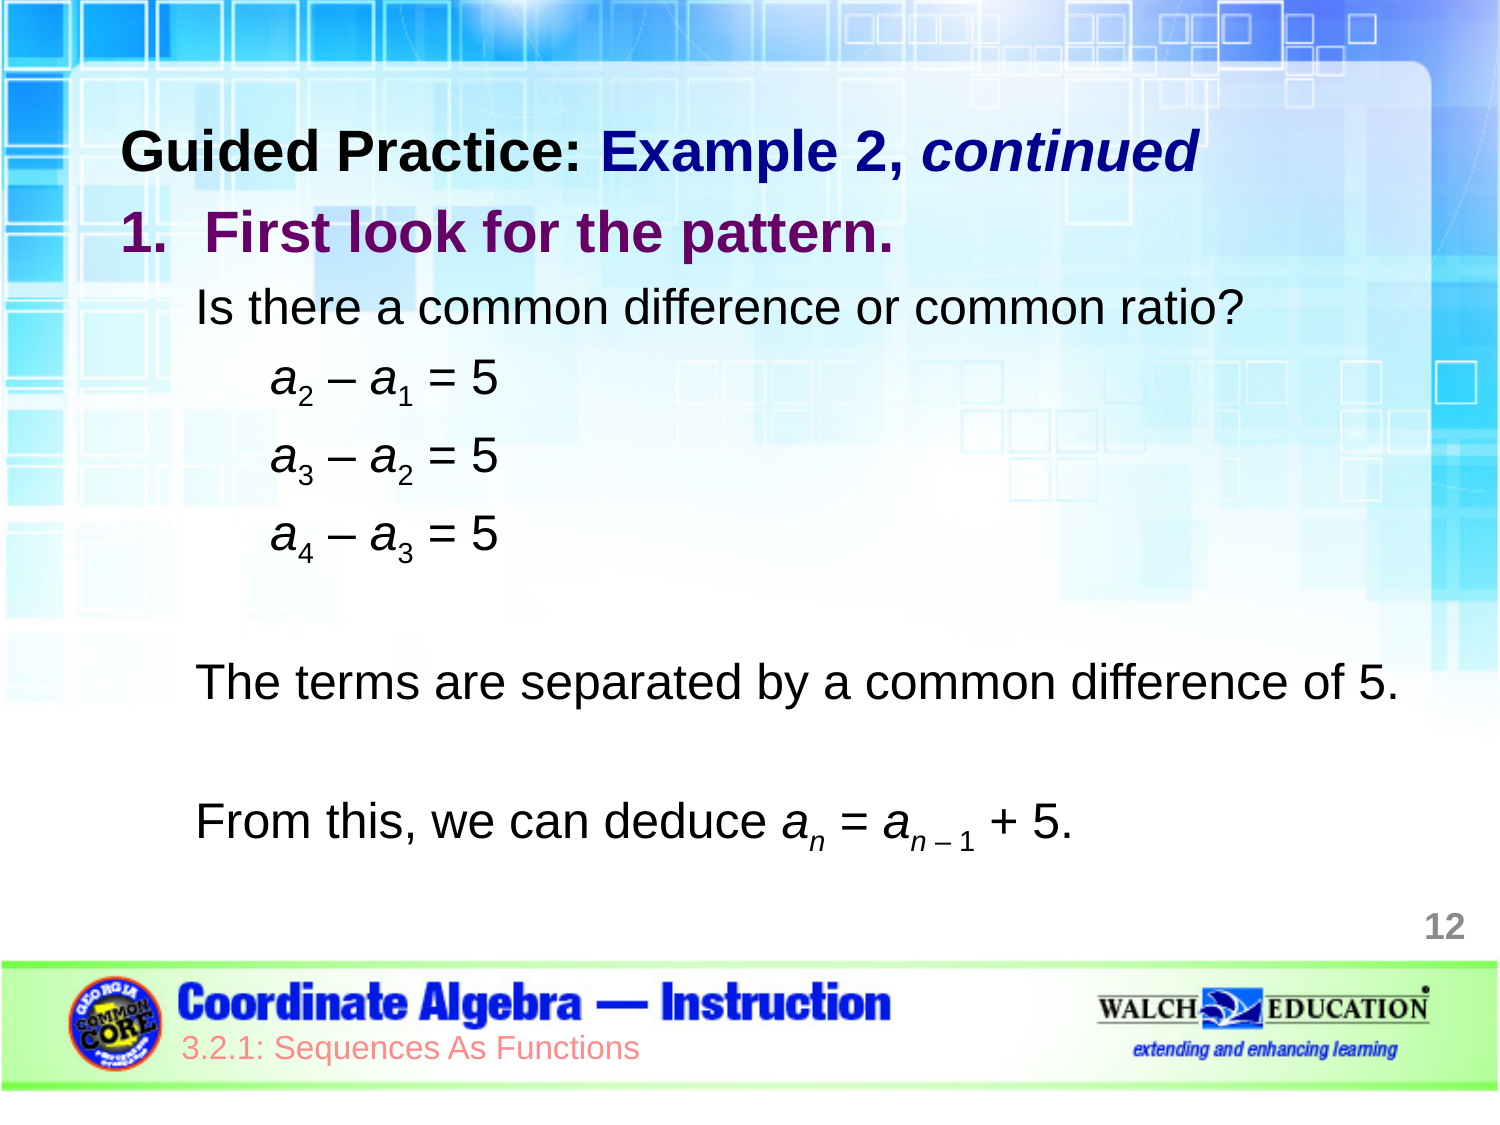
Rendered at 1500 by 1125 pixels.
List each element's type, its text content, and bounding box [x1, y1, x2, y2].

picture [1, 0, 1500, 1091]
footer 3.2.1: Sequences As Functions [166, 1024, 1080, 1069]
slide_number 12 [1361, 901, 1481, 949]
subtitle Guided Practice: Example 2, continued First look for the pattern. Is there a common difference or common ratio? a2 – a1 = 5 a3 – a2 = 5 a4 – a3 = 5 The terms are separated by a common difference of 5. From this, we can deduce an = an – 1 + 5. [105, 105, 1423, 925]
